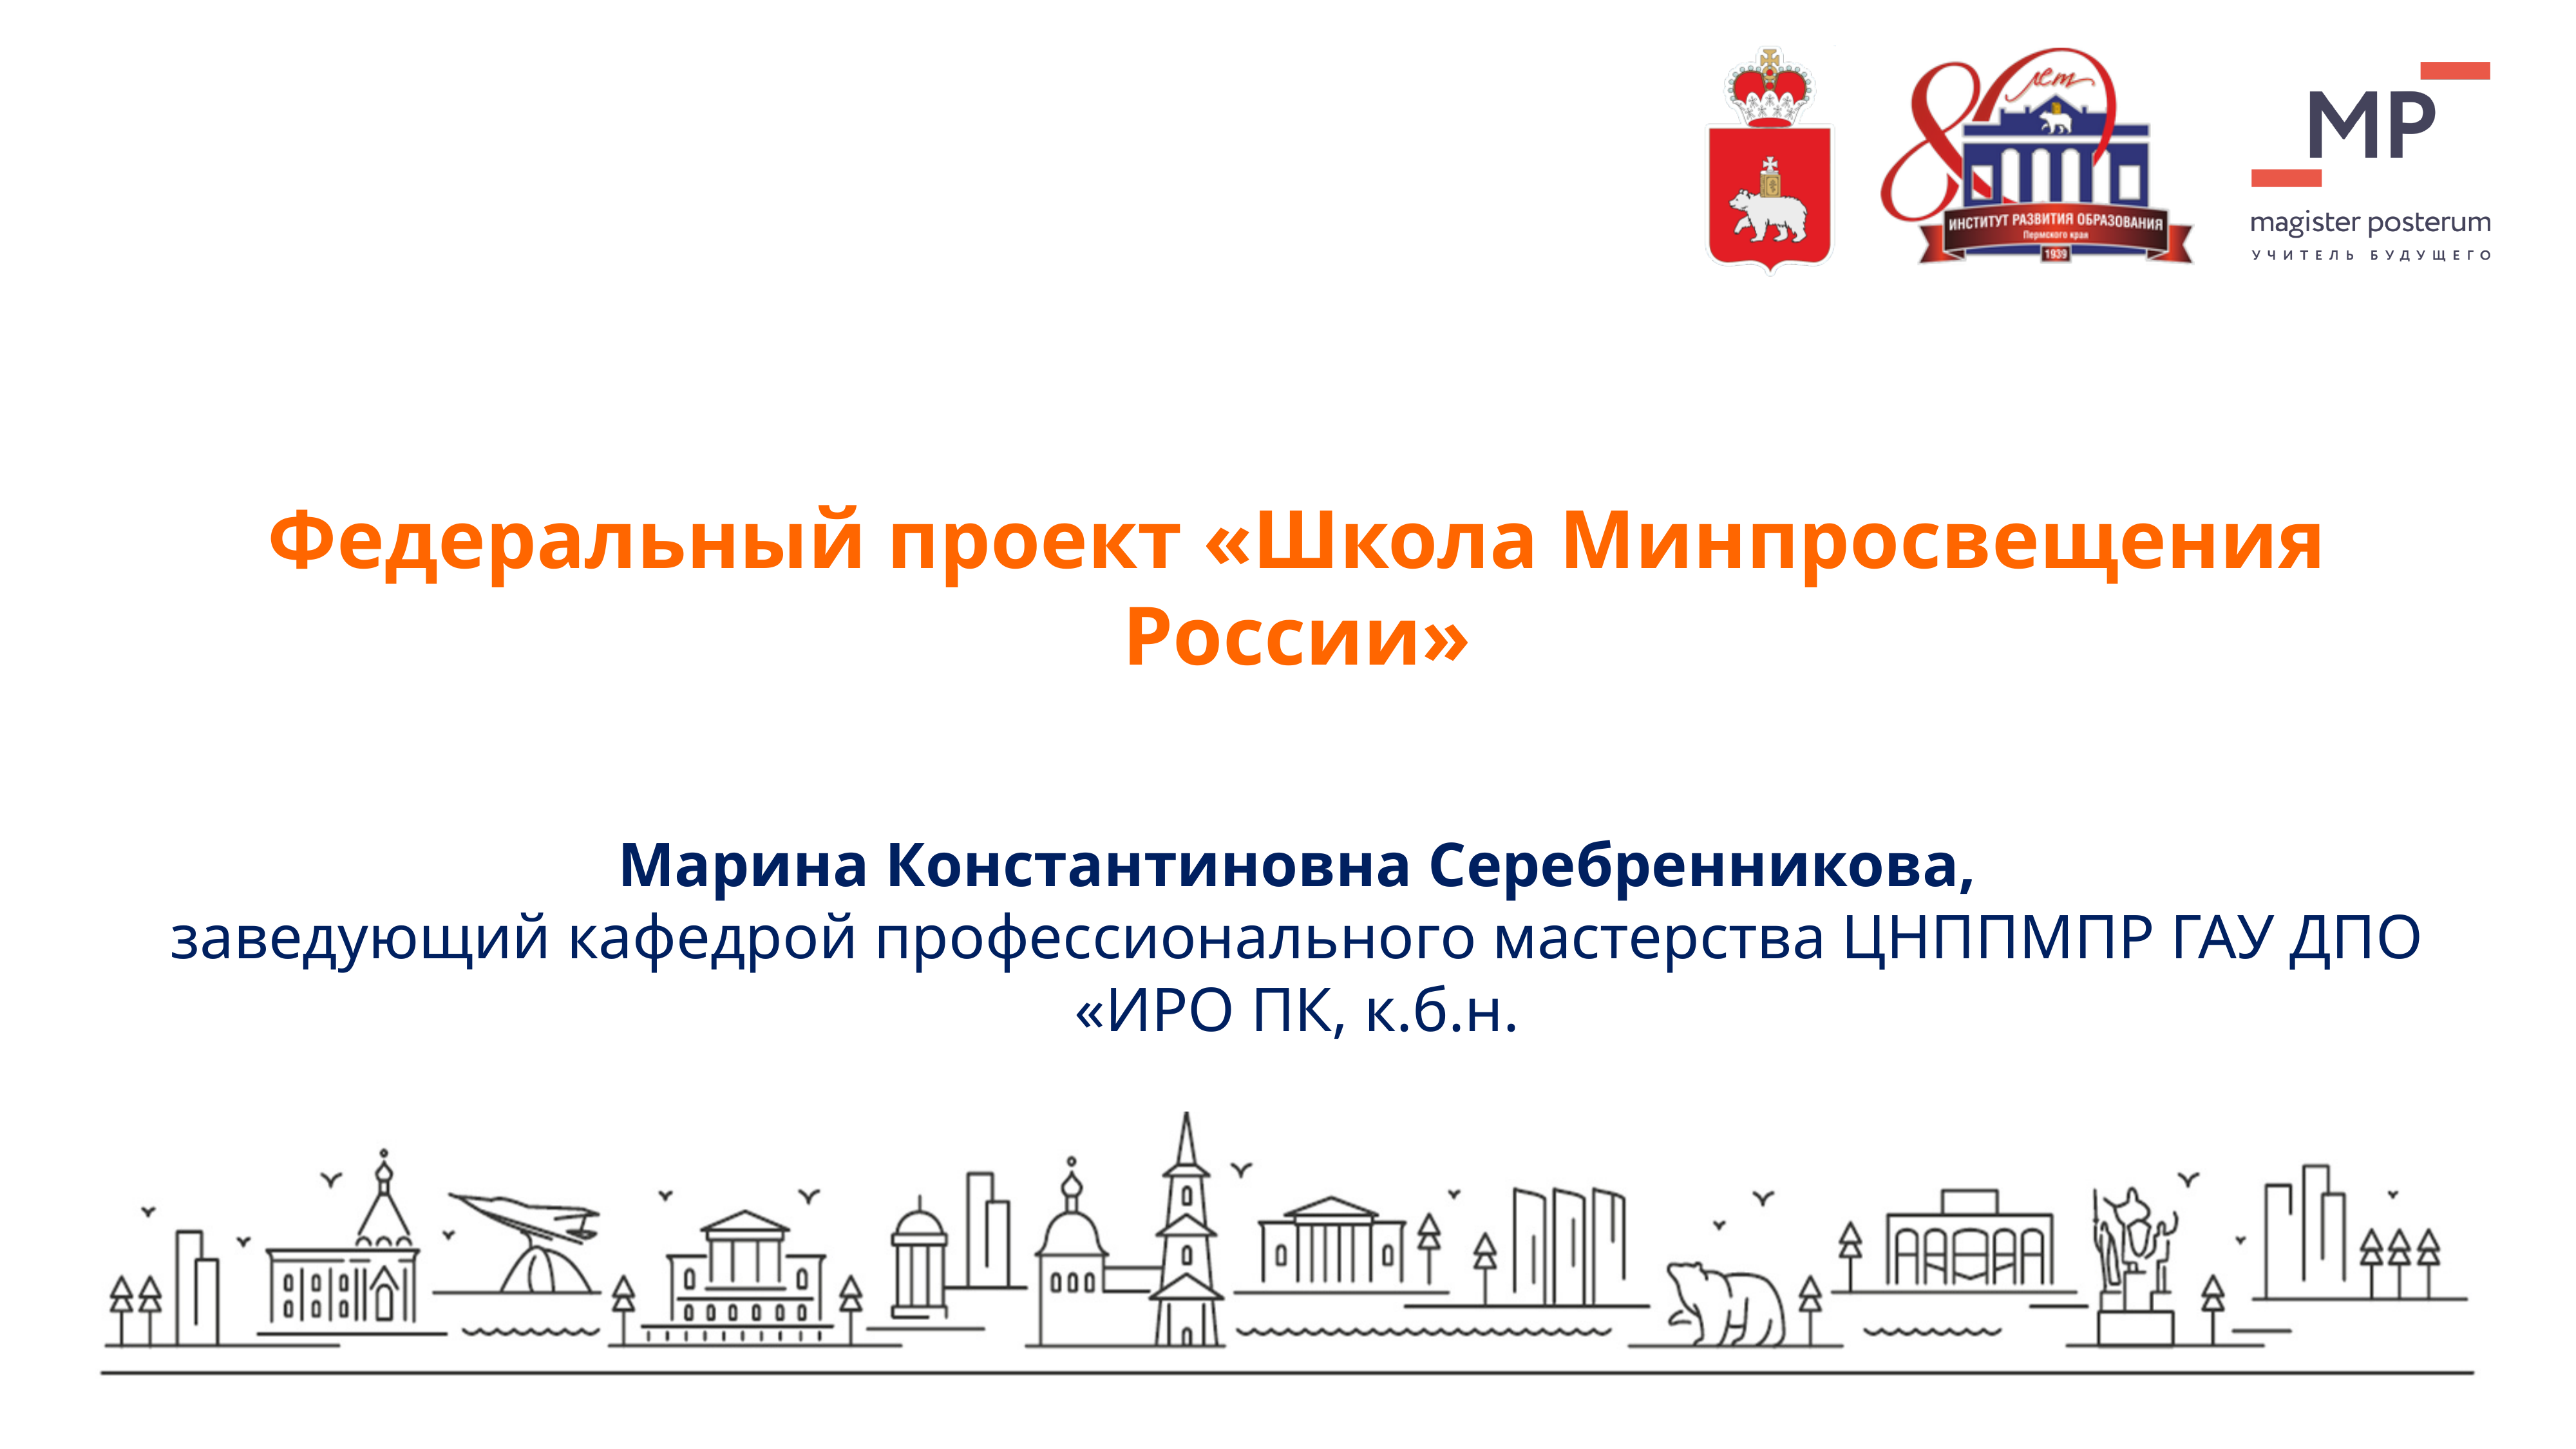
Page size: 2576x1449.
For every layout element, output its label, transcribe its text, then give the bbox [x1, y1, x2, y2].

picture [1704, 45, 1836, 278]
picture [1880, 48, 2195, 265]
text_box Федеральный проект «Школа Минпросвещения России» Марина Константиновна Серебренникова, заведующий кафедрой профессионального мастерства ЦНППМПР ГАУ ДПО «ИРО ПК, к.б.н. [85, 483, 2510, 1048]
picture [2251, 62, 2491, 261]
picture [95, 1112, 2481, 1382]
